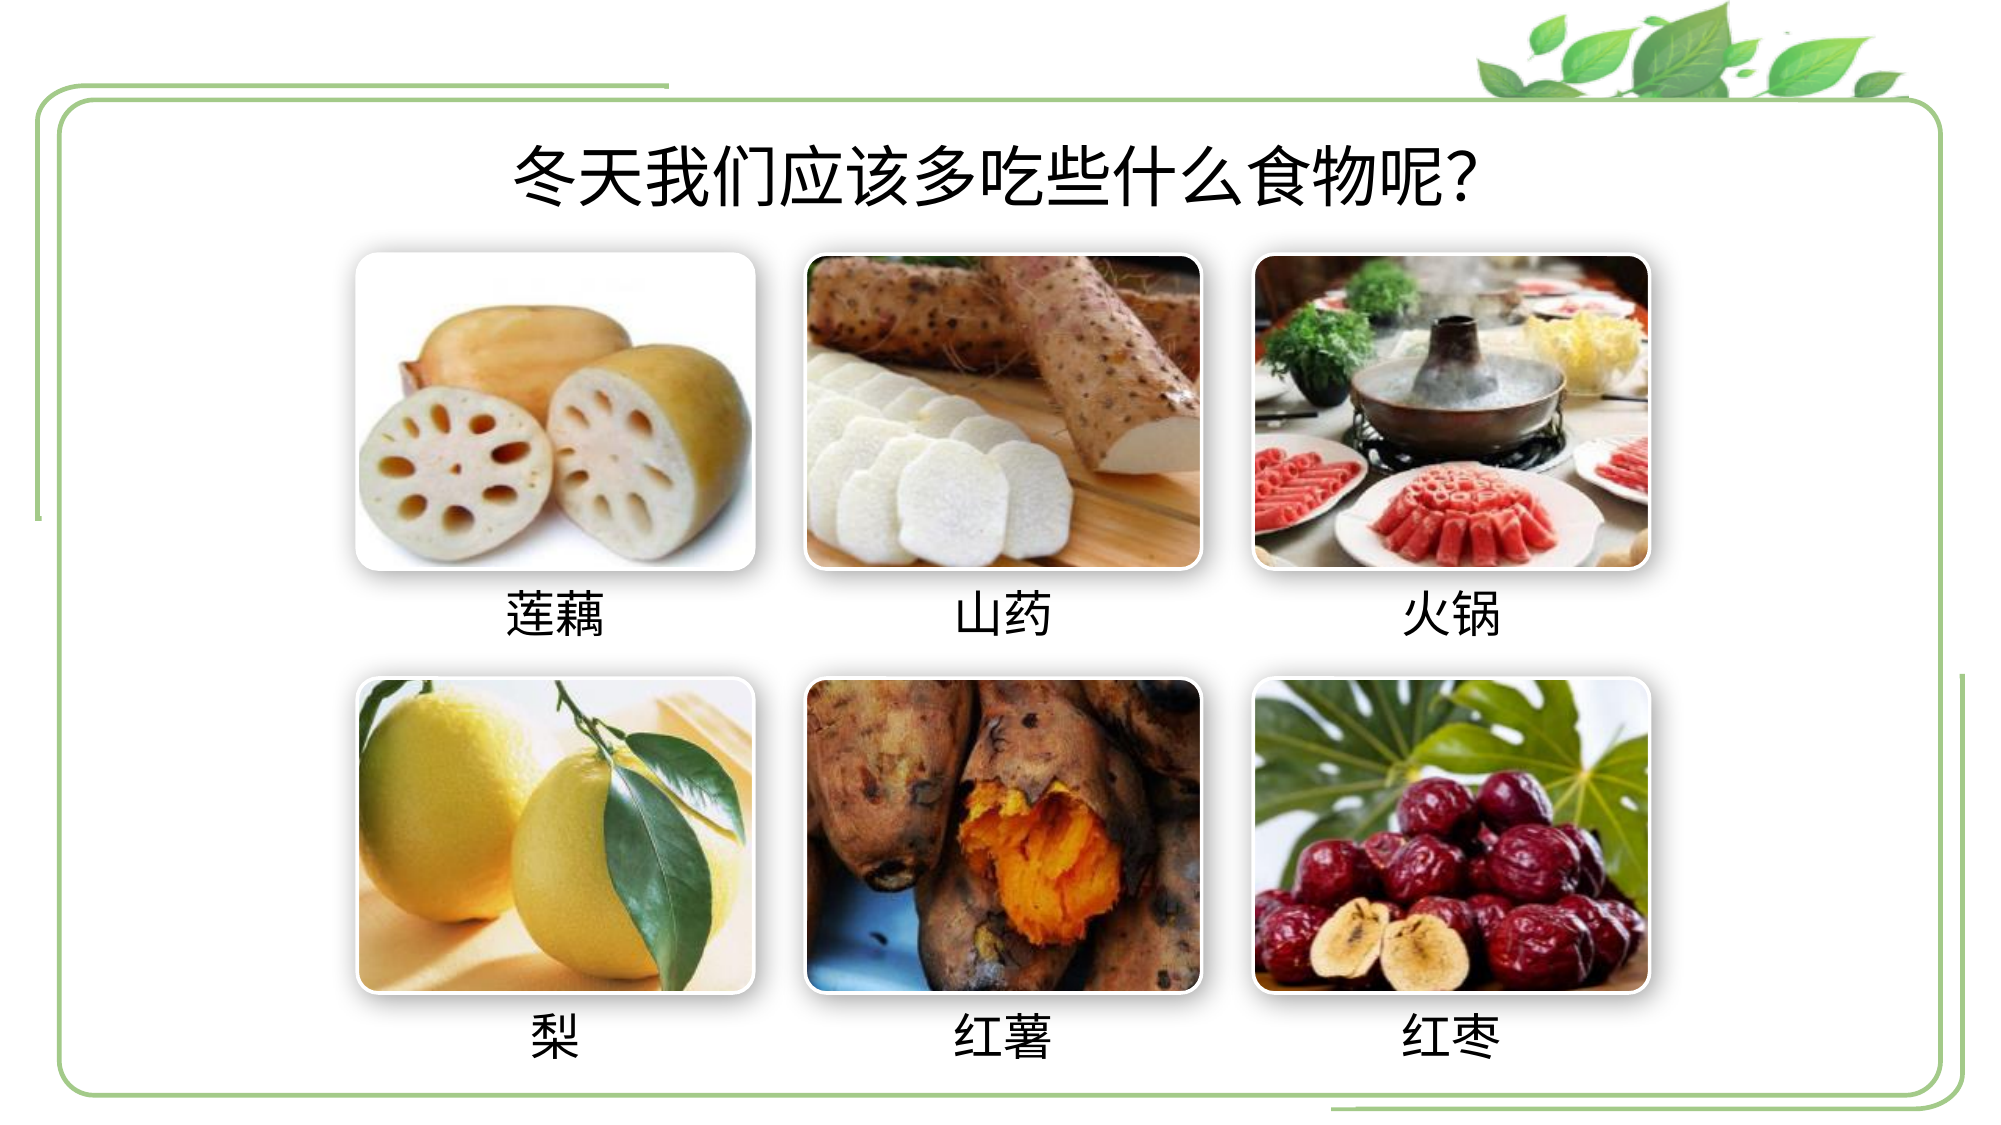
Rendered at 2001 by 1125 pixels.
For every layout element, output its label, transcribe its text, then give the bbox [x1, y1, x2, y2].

text_box 冬天我们应该多吃些什么食物呢？ [373, 127, 1650, 223]
text_box 梨 [515, 998, 596, 1074]
picture [1253, 254, 1650, 569]
picture [1253, 678, 1650, 993]
picture [357, 254, 754, 569]
text_box 山药 [938, 575, 1069, 650]
picture [357, 678, 754, 993]
text_box 红枣 [1386, 998, 1517, 1074]
text_box 火锅 [1386, 575, 1517, 650]
text_box 红薯 [938, 998, 1069, 1074]
text_box 莲藕 [490, 575, 621, 650]
picture [805, 678, 1202, 993]
picture [805, 254, 1202, 569]
